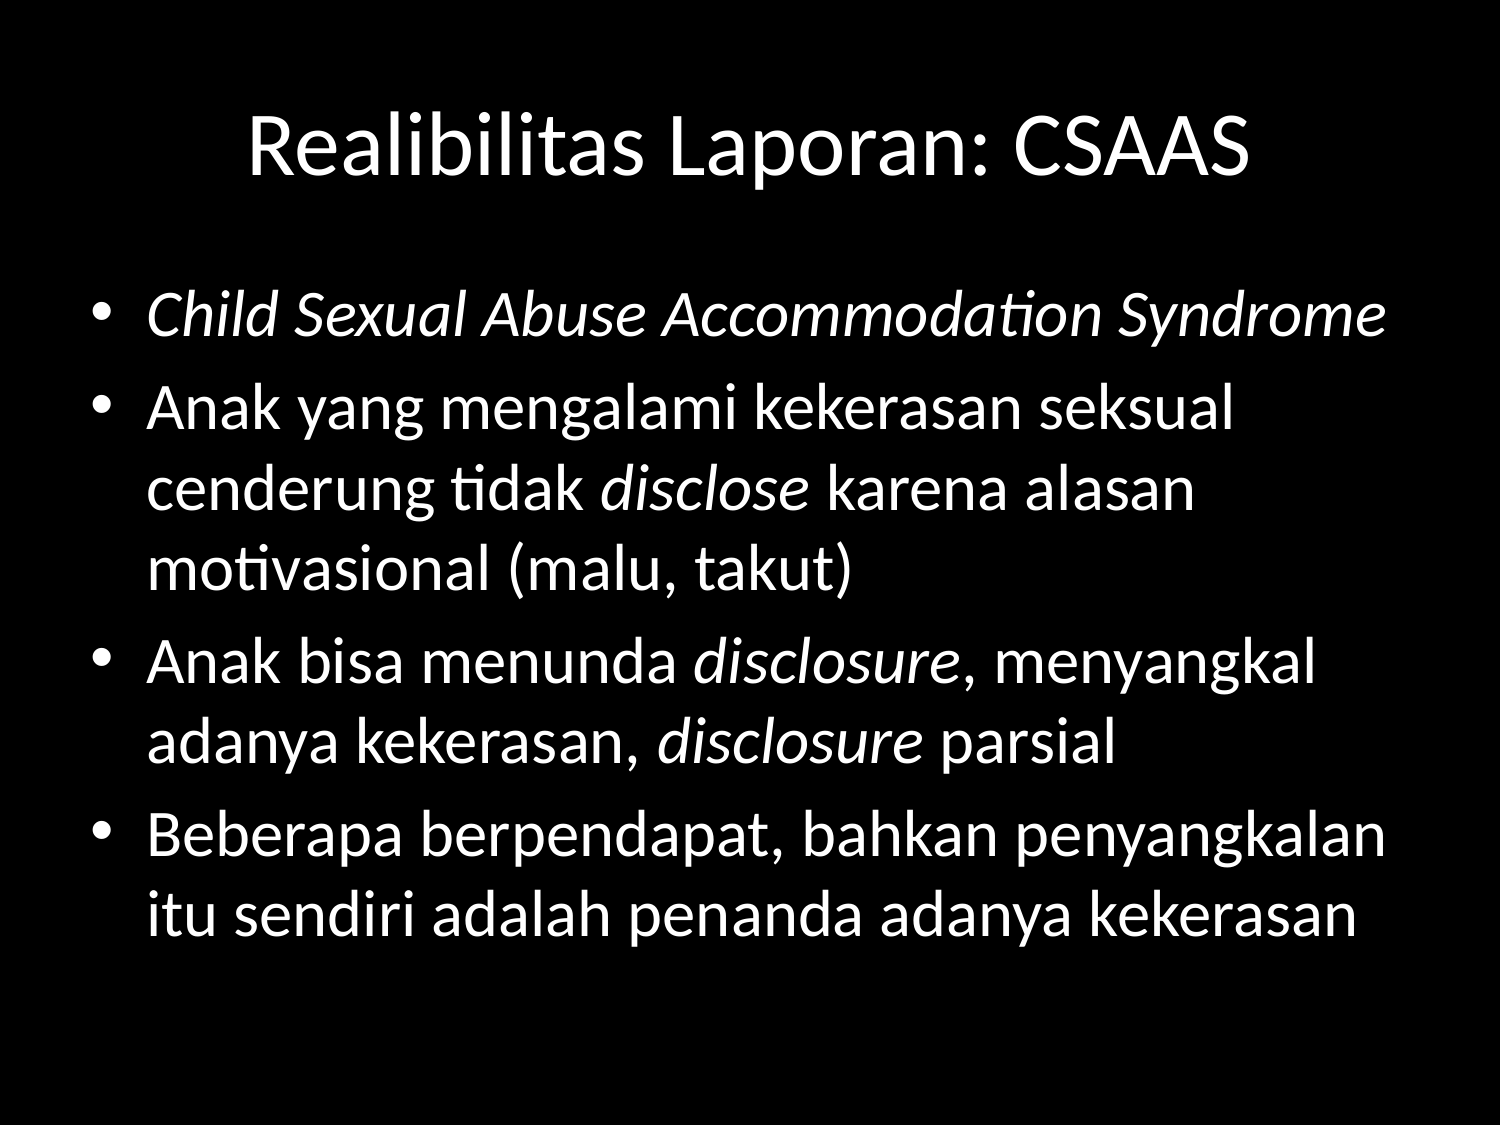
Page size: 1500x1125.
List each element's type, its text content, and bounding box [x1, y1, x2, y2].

list Child Sexual Abuse Accommodation Syndrome Anak yang mengalami kekerasan seksual cenderung tidak disclose karena alasan motivasional (malu, takut) Anak bisa menunda disclosure, menyangkal adanya kekerasan, disclosure parsial Beberapa berpendapat, bahkan penyangkalan itu sendiri adalah penanda adanya kekerasan [75, 262, 1425, 1005]
title Realibilitas Laporan: CSAAS [75, 45, 1425, 233]
